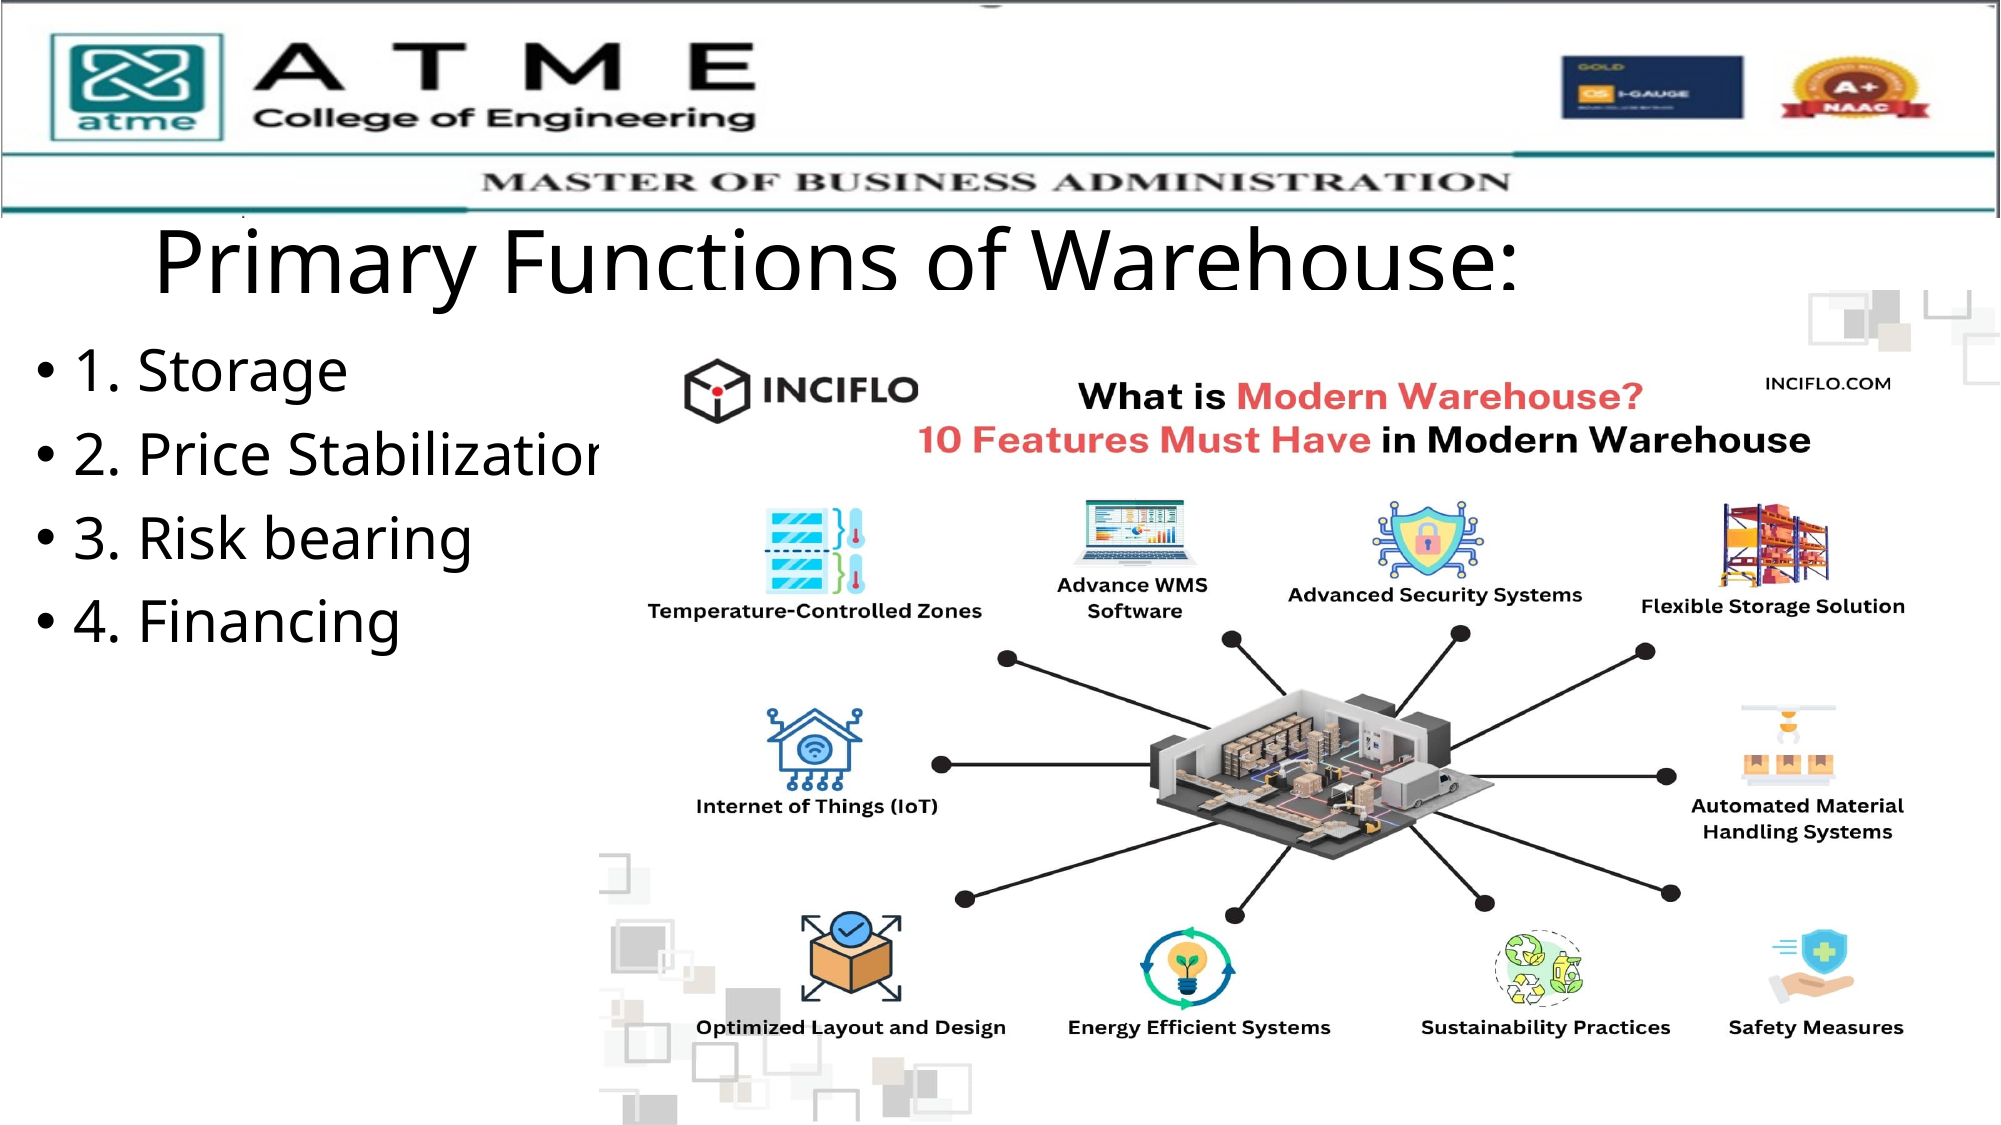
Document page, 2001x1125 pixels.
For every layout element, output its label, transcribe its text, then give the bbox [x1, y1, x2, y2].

picture [1, 0, 2000, 218]
list 1. Storage 2. Price Stabilization 3. Risk bearing 4. Financing [20, 333, 599, 1112]
picture [599, 290, 2000, 1125]
title Primary Functions of Warehouse: [137, 210, 1863, 321]
